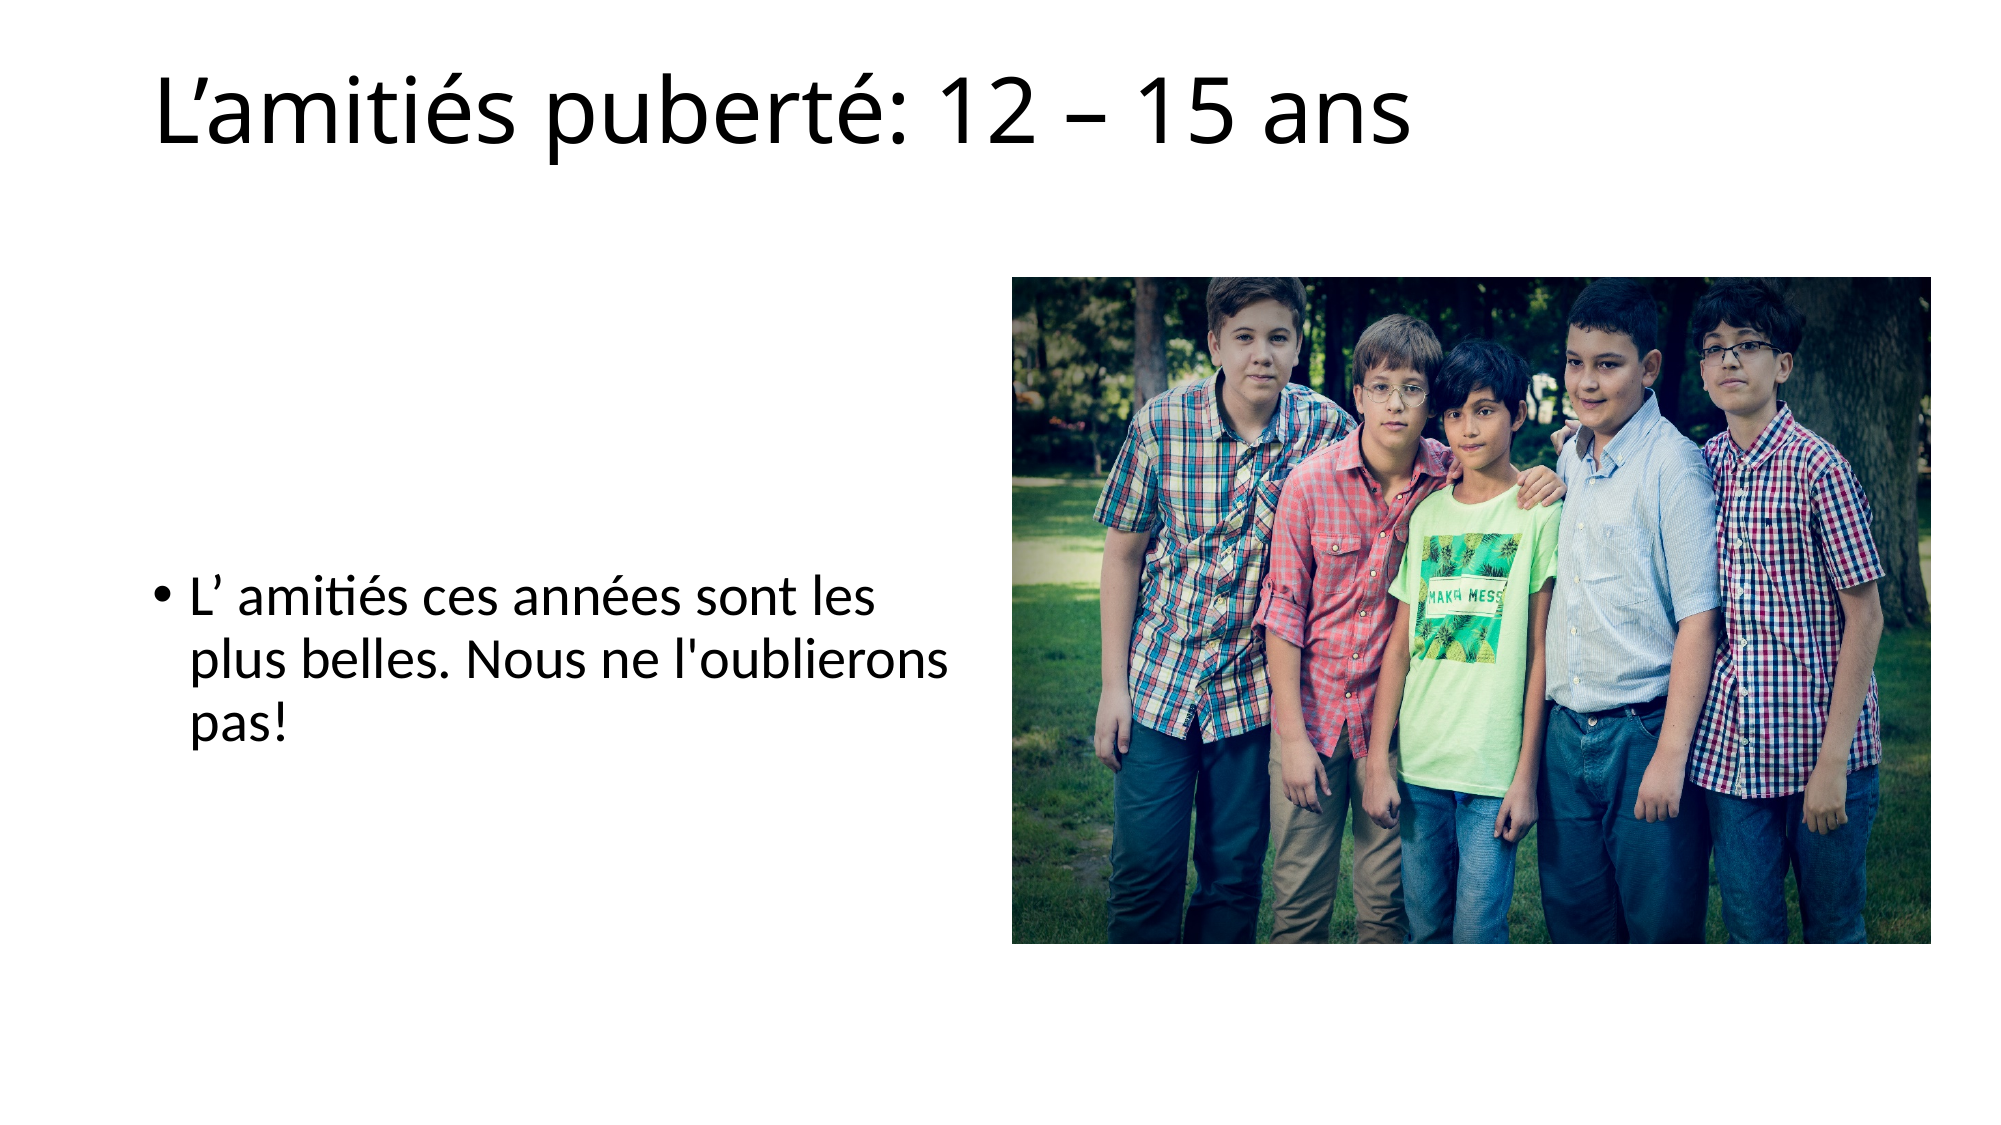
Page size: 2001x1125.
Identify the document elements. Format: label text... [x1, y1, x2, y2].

list L’ amitiés ces années sont les plus belles. Nous ne l'oublierons pas! [137, 299, 988, 1014]
title L’amitiés puberté: 12 – 15 ans [137, 59, 1863, 278]
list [1012, 277, 1931, 944]
